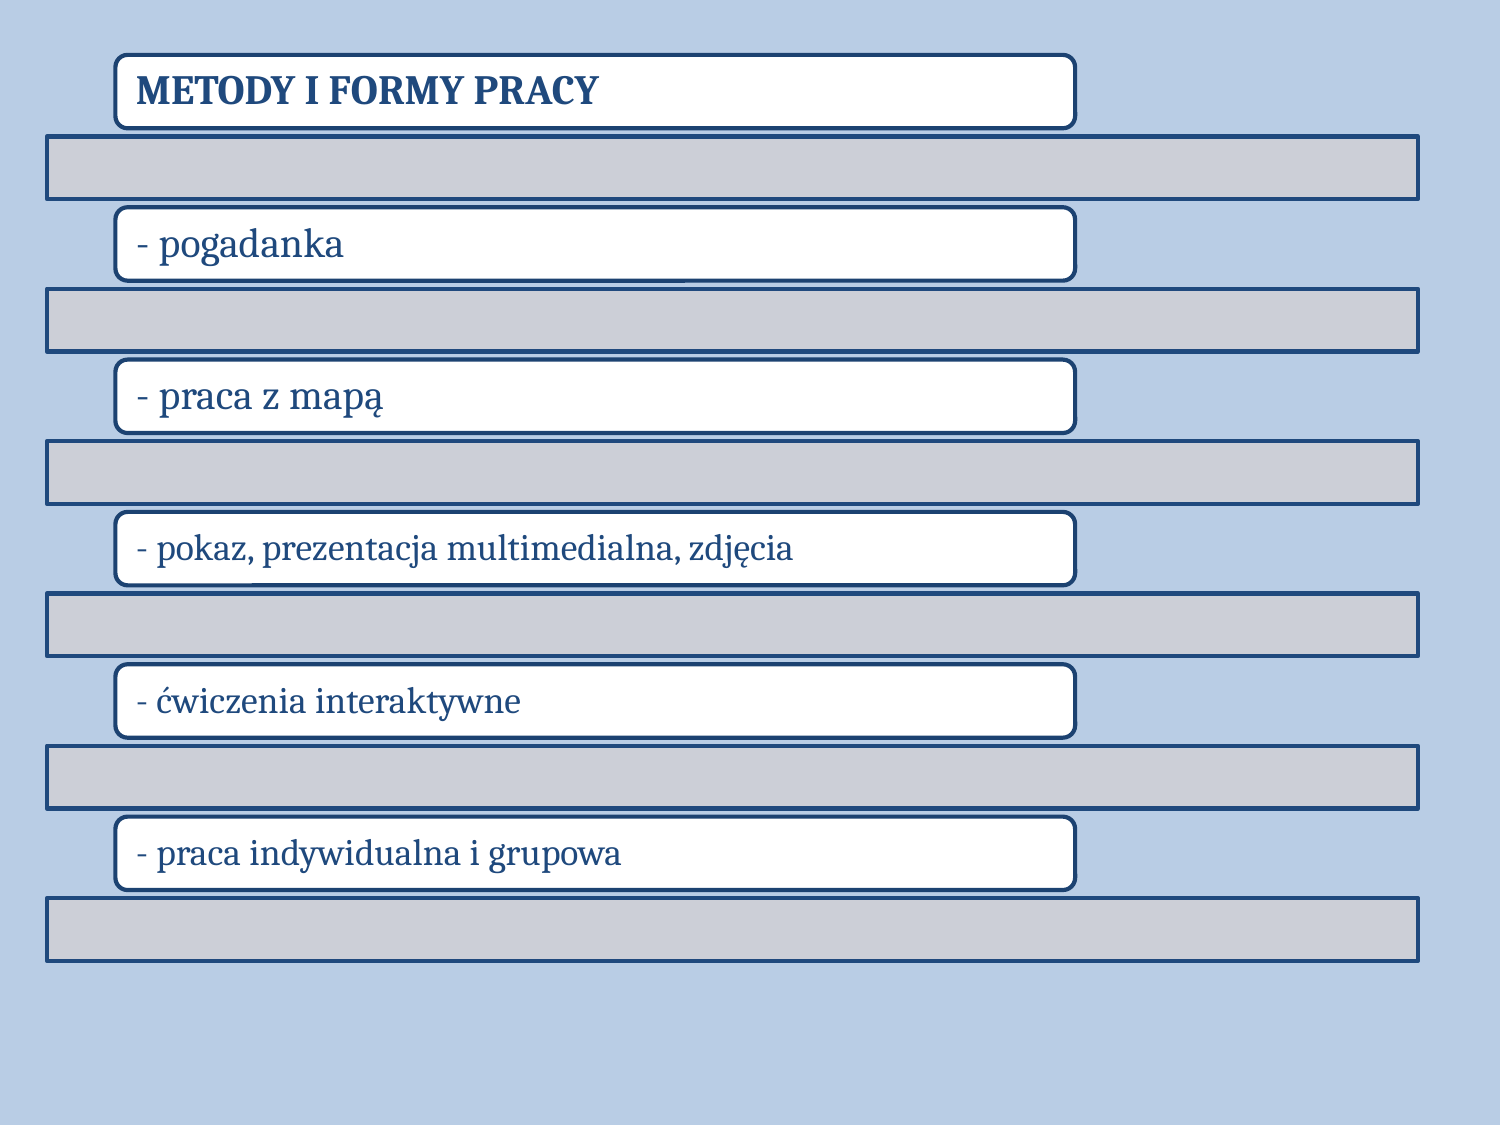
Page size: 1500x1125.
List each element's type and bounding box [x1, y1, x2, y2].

text_box [46, 46, 1419, 962]
